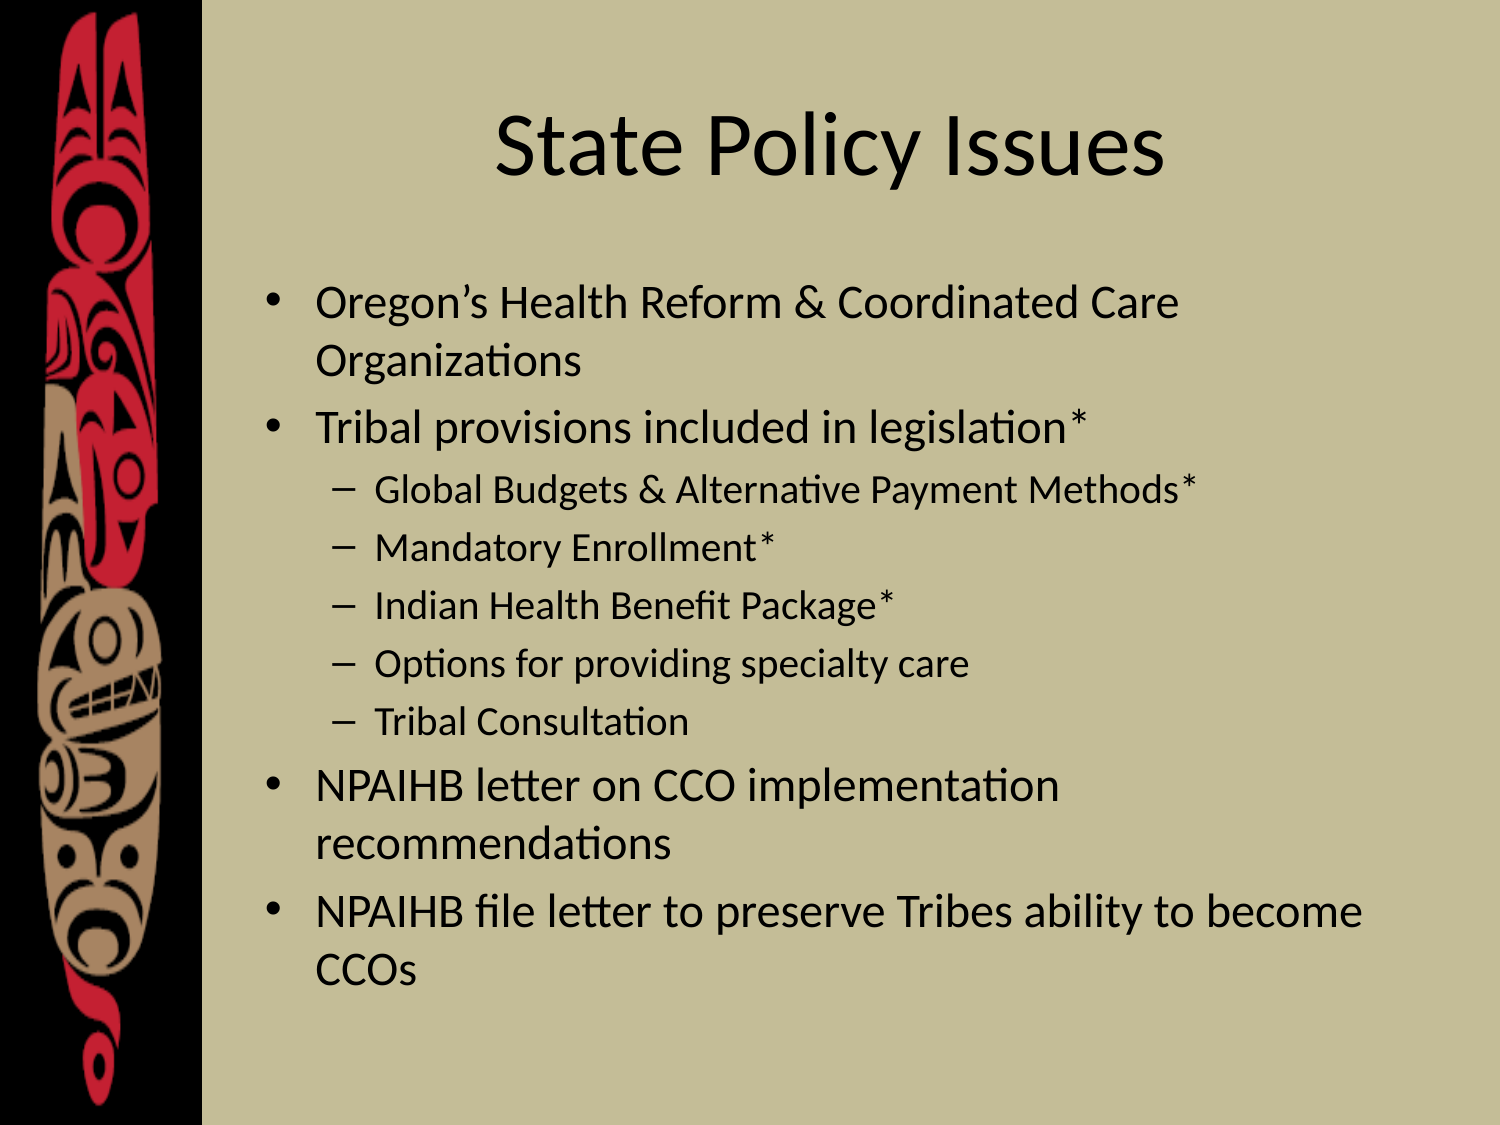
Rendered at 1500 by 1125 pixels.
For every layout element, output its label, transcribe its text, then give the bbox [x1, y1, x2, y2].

picture [0, 0, 202, 1125]
list Oregon’s Health Reform & Coordinated Care Organizations Tribal provisions included in legislation* Global Budgets & Alternative Payment Methods* Mandatory Enrollment* Indian Health Benefit Package* Options for providing specialty care Tribal Consultation NPAIHB letter on CCO implementation recommendations NPAIHB file letter to preserve Tribes ability to become CCOs [249, 262, 1425, 1005]
title State Policy Issues [237, 45, 1425, 233]
